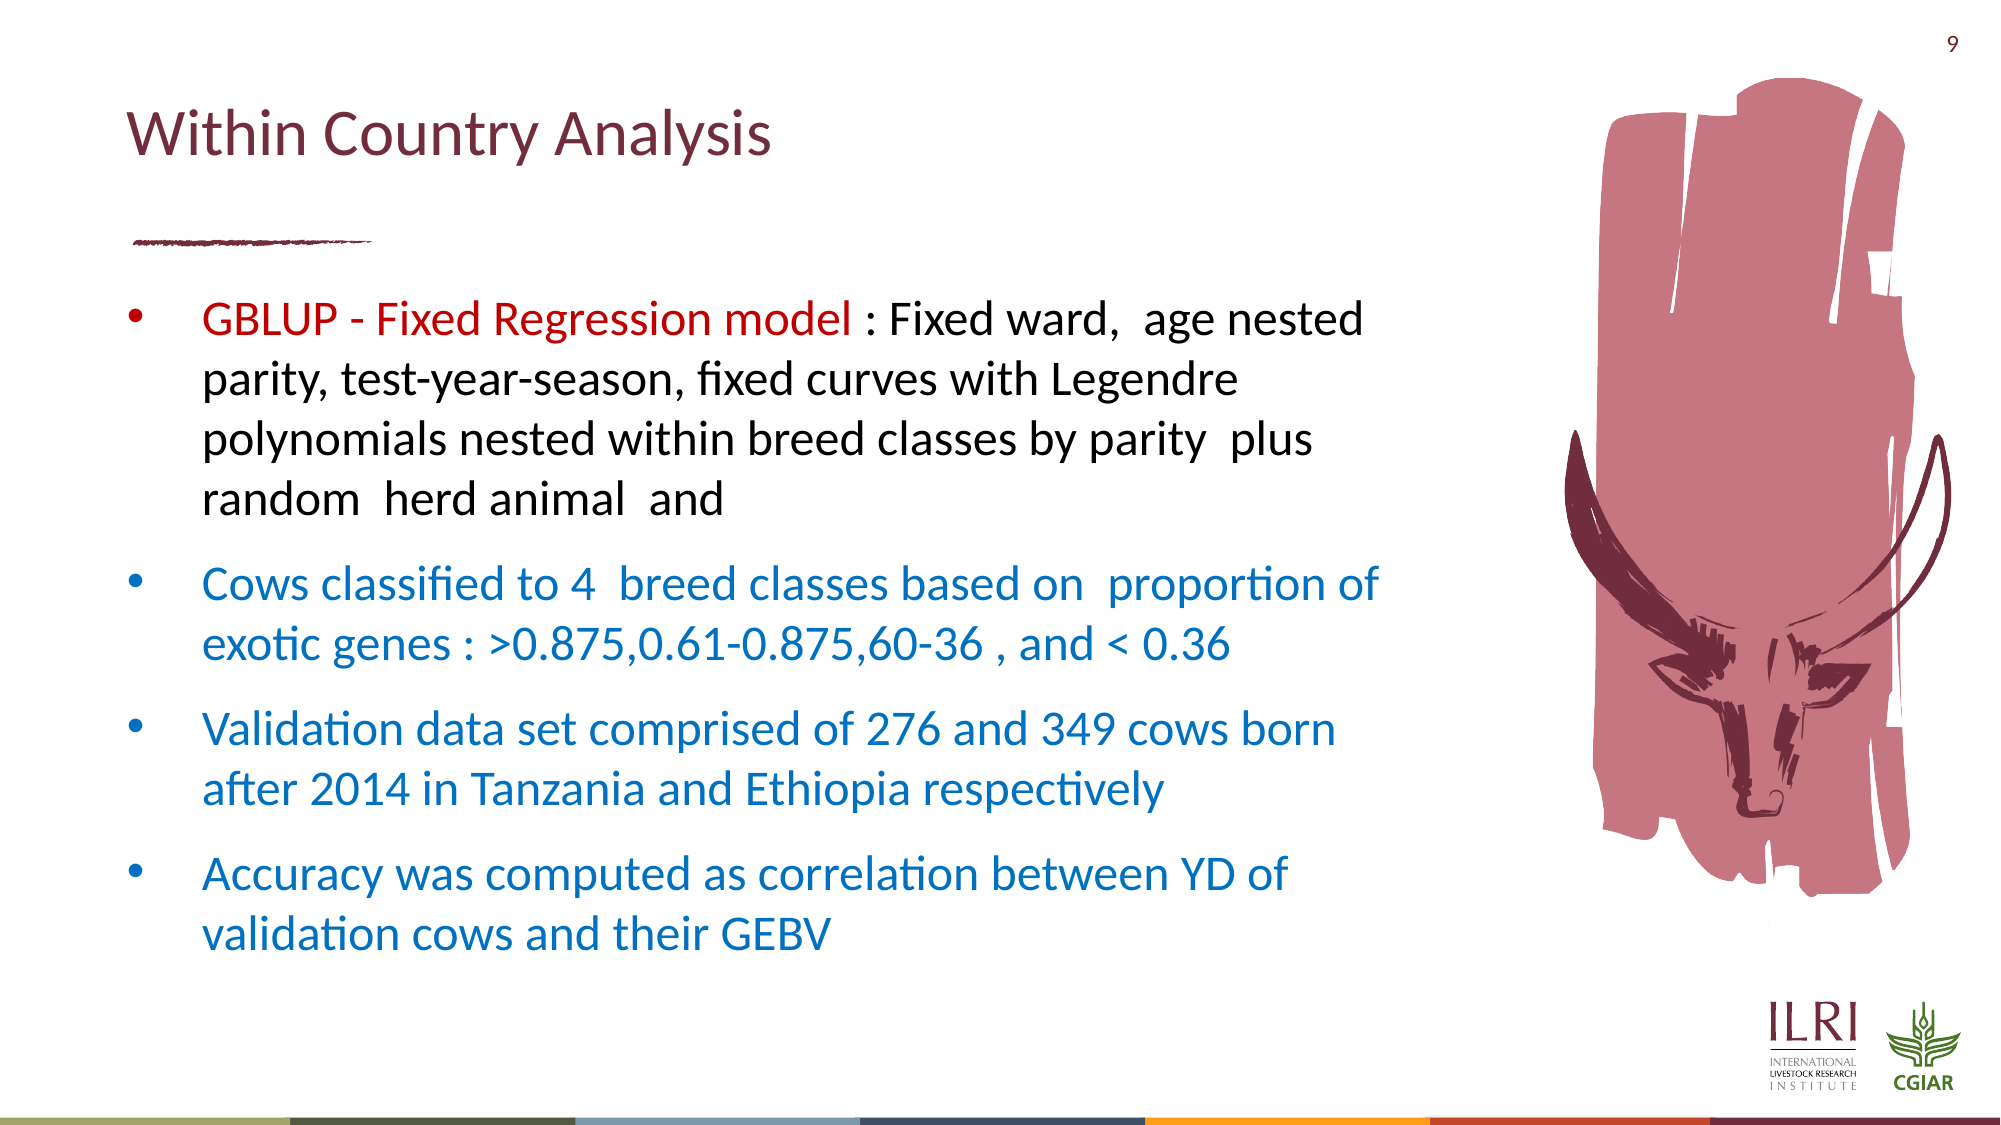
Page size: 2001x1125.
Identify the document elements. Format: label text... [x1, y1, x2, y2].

title Within Country Analysis [111, 81, 1442, 238]
list GBLUP - Fixed Regression model : Fixed ward, age nested parity, test-year-season, fixed curves with Legendre polynomials nested within breed classes by parity plus random herd animal and Cows classified to 4 breed classes based on proportion of exotic genes : >0.875,0.61-0.875,60-36 , and < 0.36 Validation data set comprised of 276 and 349 cows born after 2014 in Tanzania and Ethiopia respectively Accuracy was computed as correlation between YD of validation cows and their GEBV [111, 277, 1442, 1028]
picture [1534, 22, 1974, 947]
